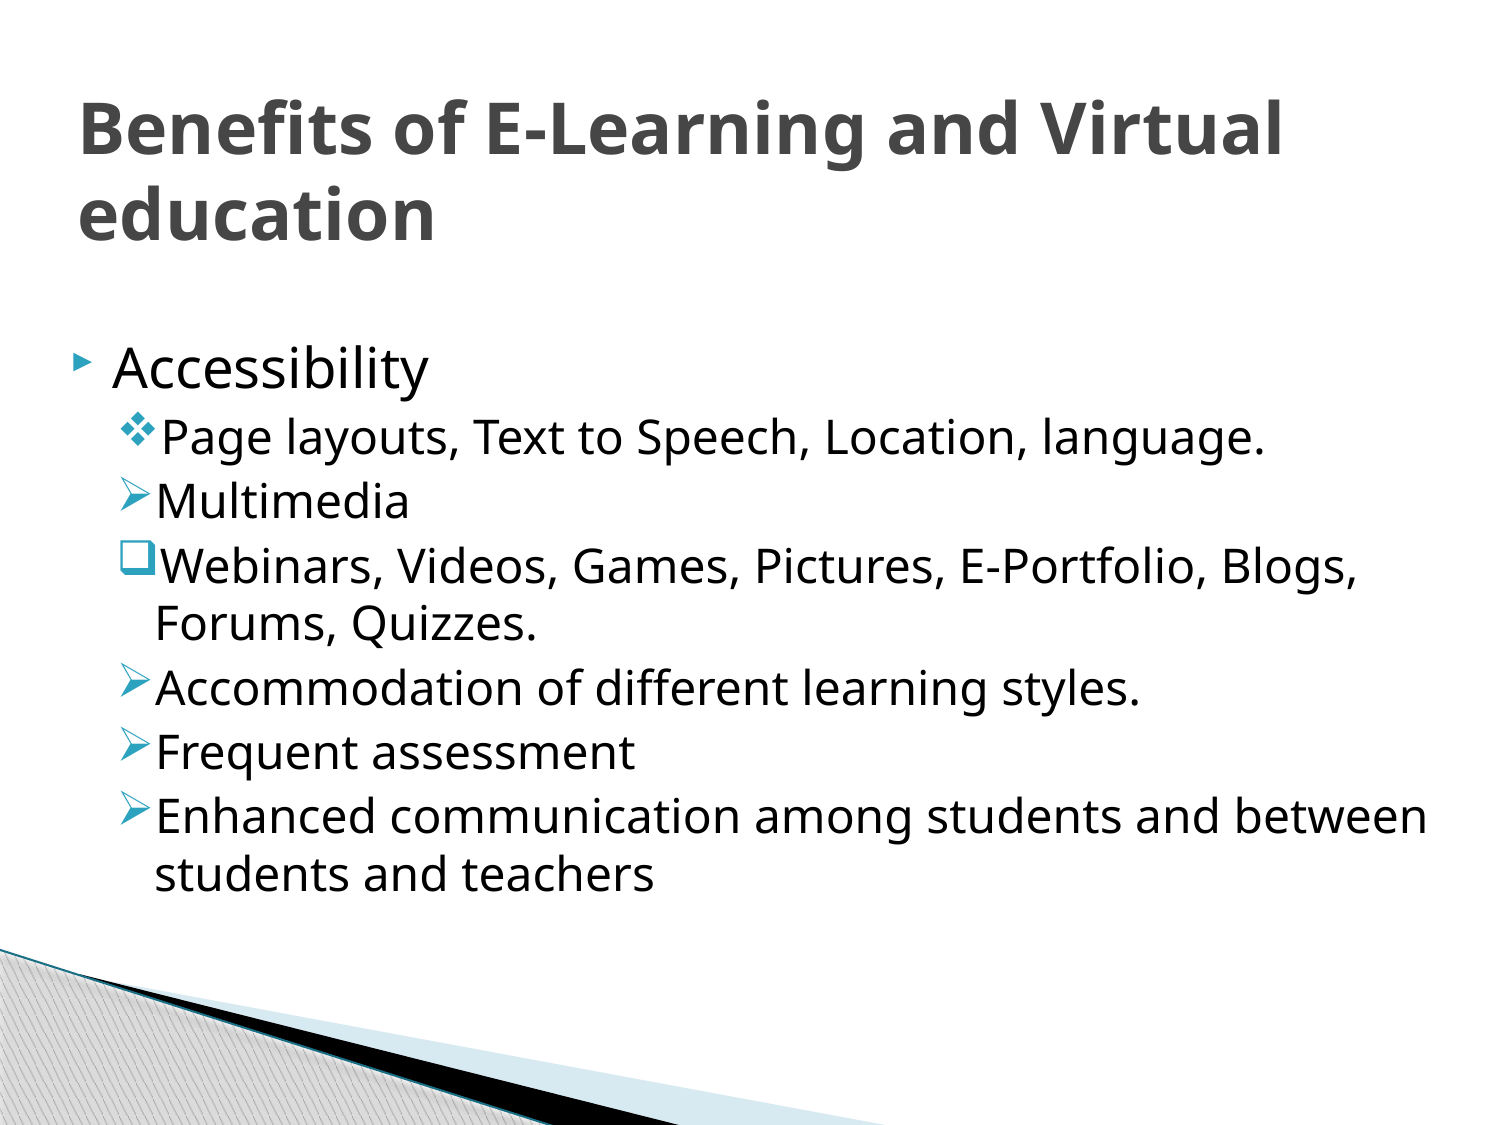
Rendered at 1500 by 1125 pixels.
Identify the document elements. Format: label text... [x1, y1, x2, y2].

title Benefits of E-Learning and Virtual education [62, 75, 1413, 263]
list Accessibility Page layouts, Text to Speech, Location, language. Multimedia Webinars, Videos, Games, Pictures, E-Portfolio, Blogs, Forums, Quizzes. Accommodation of different learning styles. Frequent assessment Enhanced communication among students and between students and teachers [37, 324, 1450, 950]
